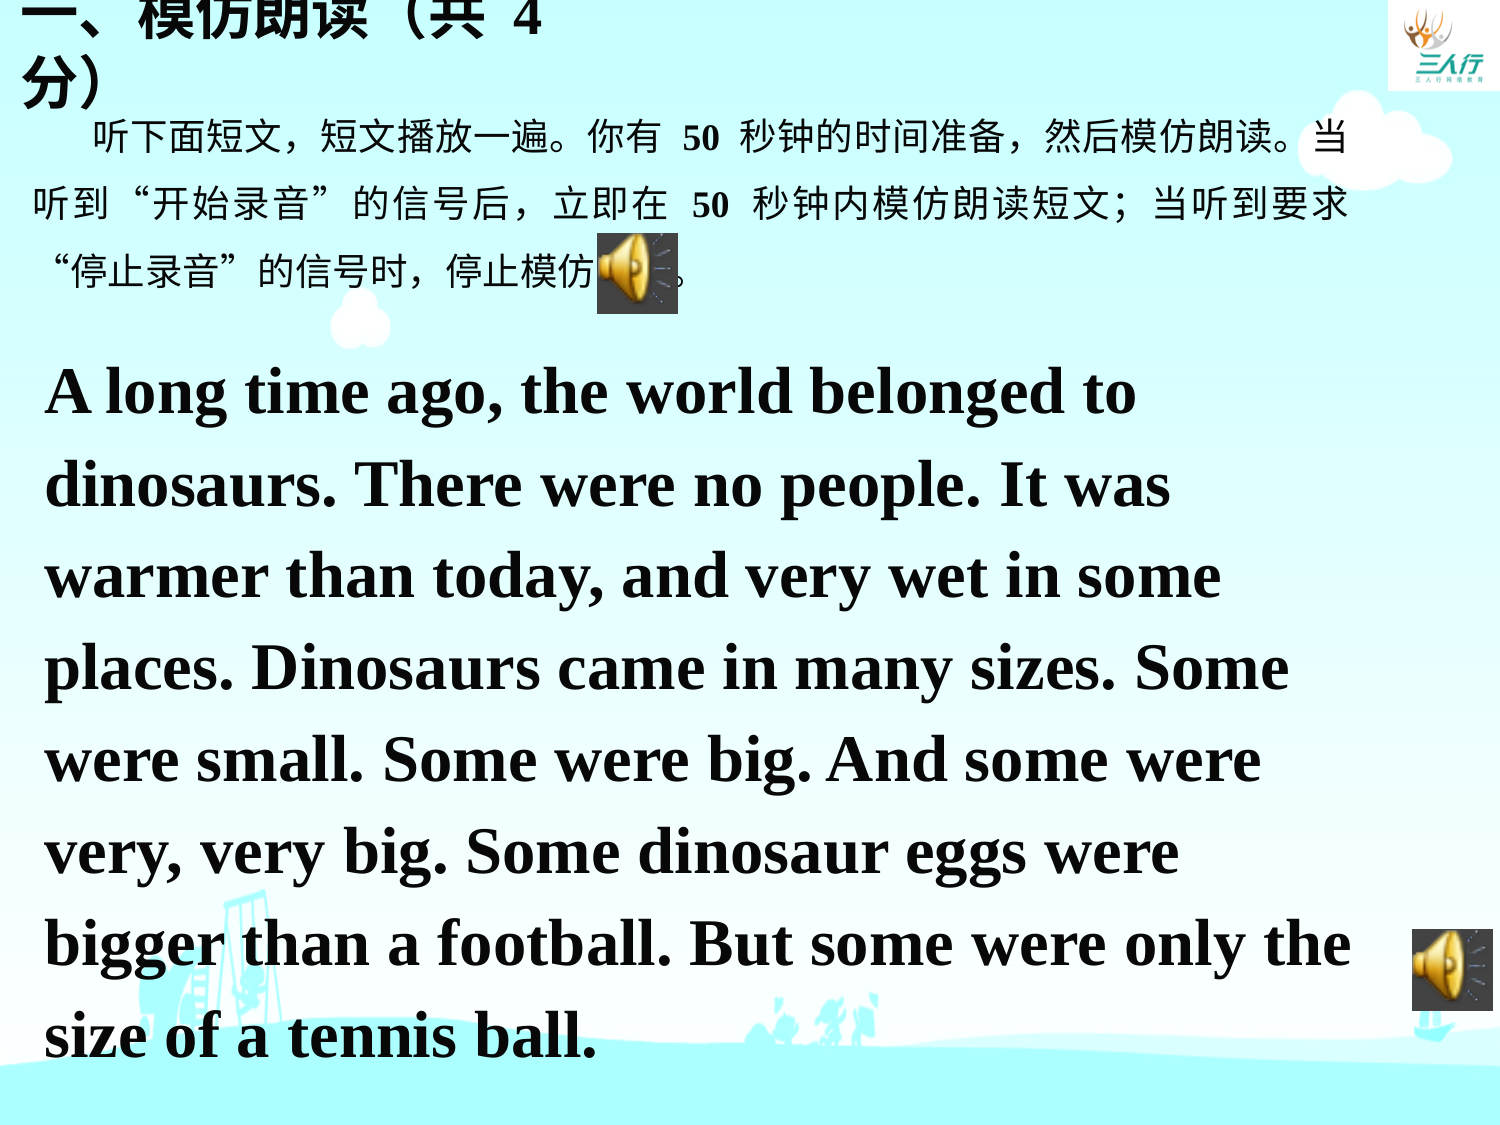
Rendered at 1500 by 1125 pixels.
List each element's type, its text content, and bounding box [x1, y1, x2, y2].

picture [596, 231, 680, 315]
picture [1410, 928, 1495, 1012]
title 一、模仿朗读（共 4 分） [5, 7, 685, 86]
list 听下面短文，短文播放一遍。你有 50 秒钟的时间准备，然后模仿朗读。当听到“开始录音”的信号后，立即在 50 秒钟内模仿朗读短文；当听到要求 “停止录音”的信号时，停止模仿朗读。 [17, 90, 1365, 303]
text_box A long time ago, the world belonged to dinosaurs. There were no people. It was warmer than today, and very wet in some places. Dinosaurs came in many sizes. Some were small. Some were big. And some were very, very big. Some dinosaur eggs were bigger than a football. But some were only the size of a tennis ball. [29, 335, 1388, 1071]
picture [1387, 0, 1500, 91]
